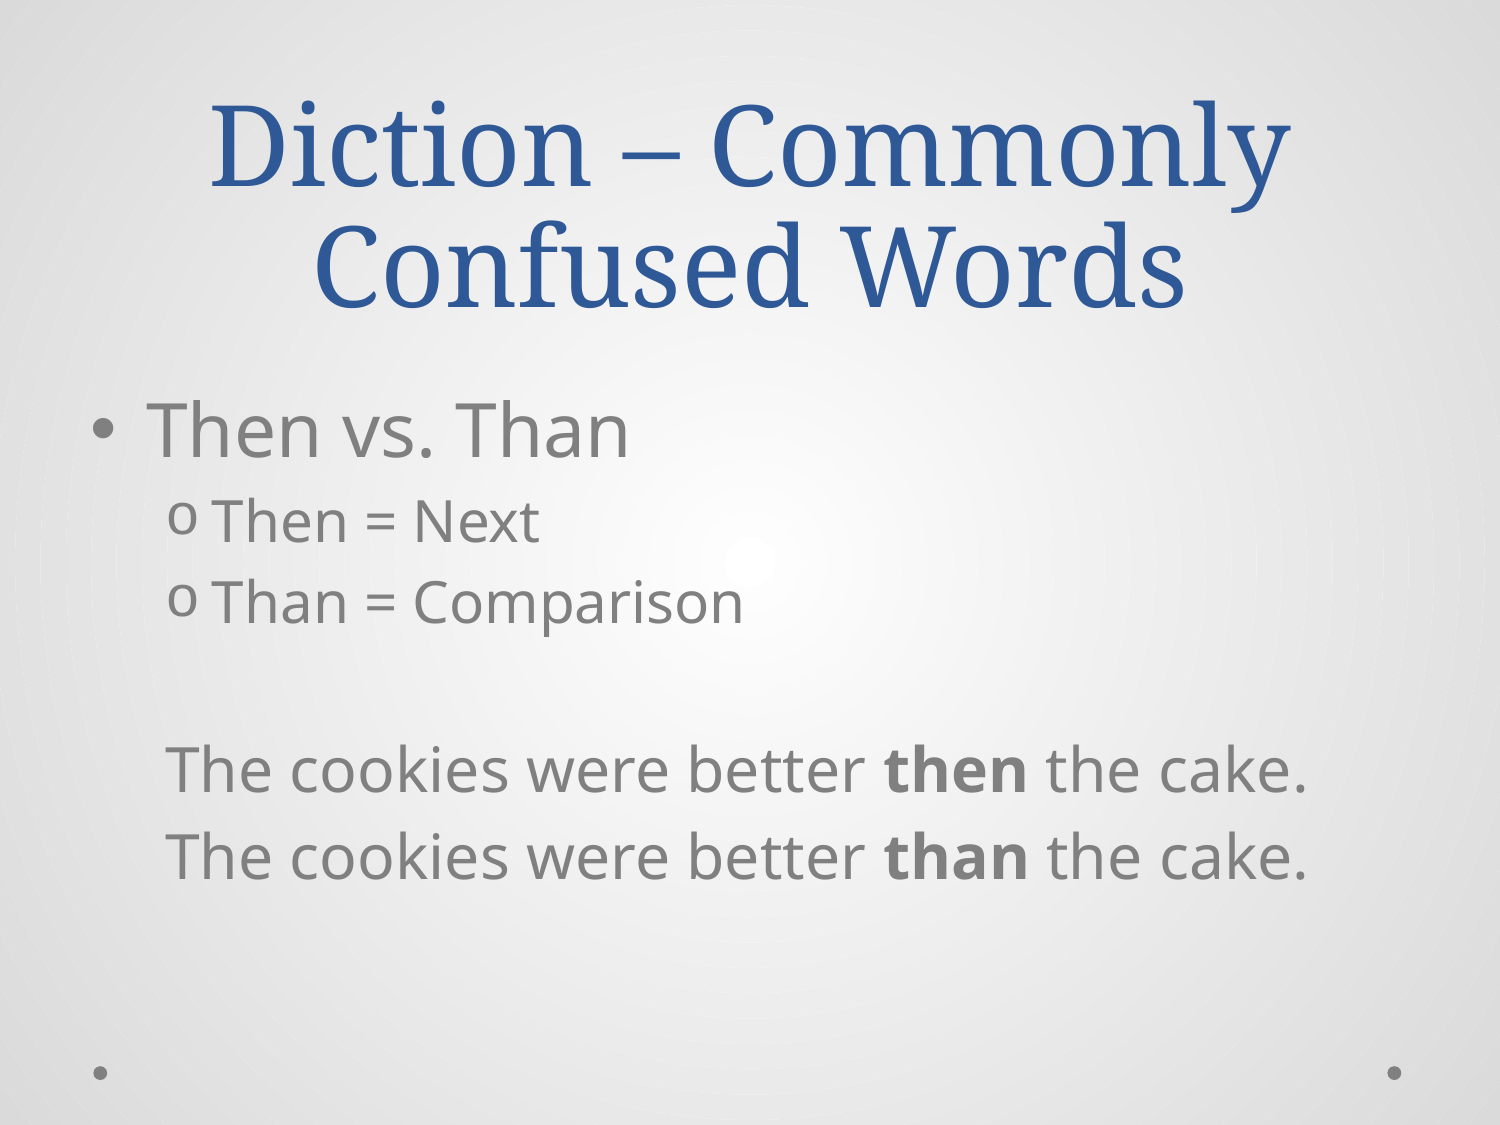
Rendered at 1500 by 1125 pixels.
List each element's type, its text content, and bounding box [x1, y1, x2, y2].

list Then vs. Than Then = Next Than = Comparison The cookies were better then the cake. The cookies were better than the cake. [75, 375, 1425, 975]
title Diction – Commonly Confused Words [75, 75, 1425, 338]
